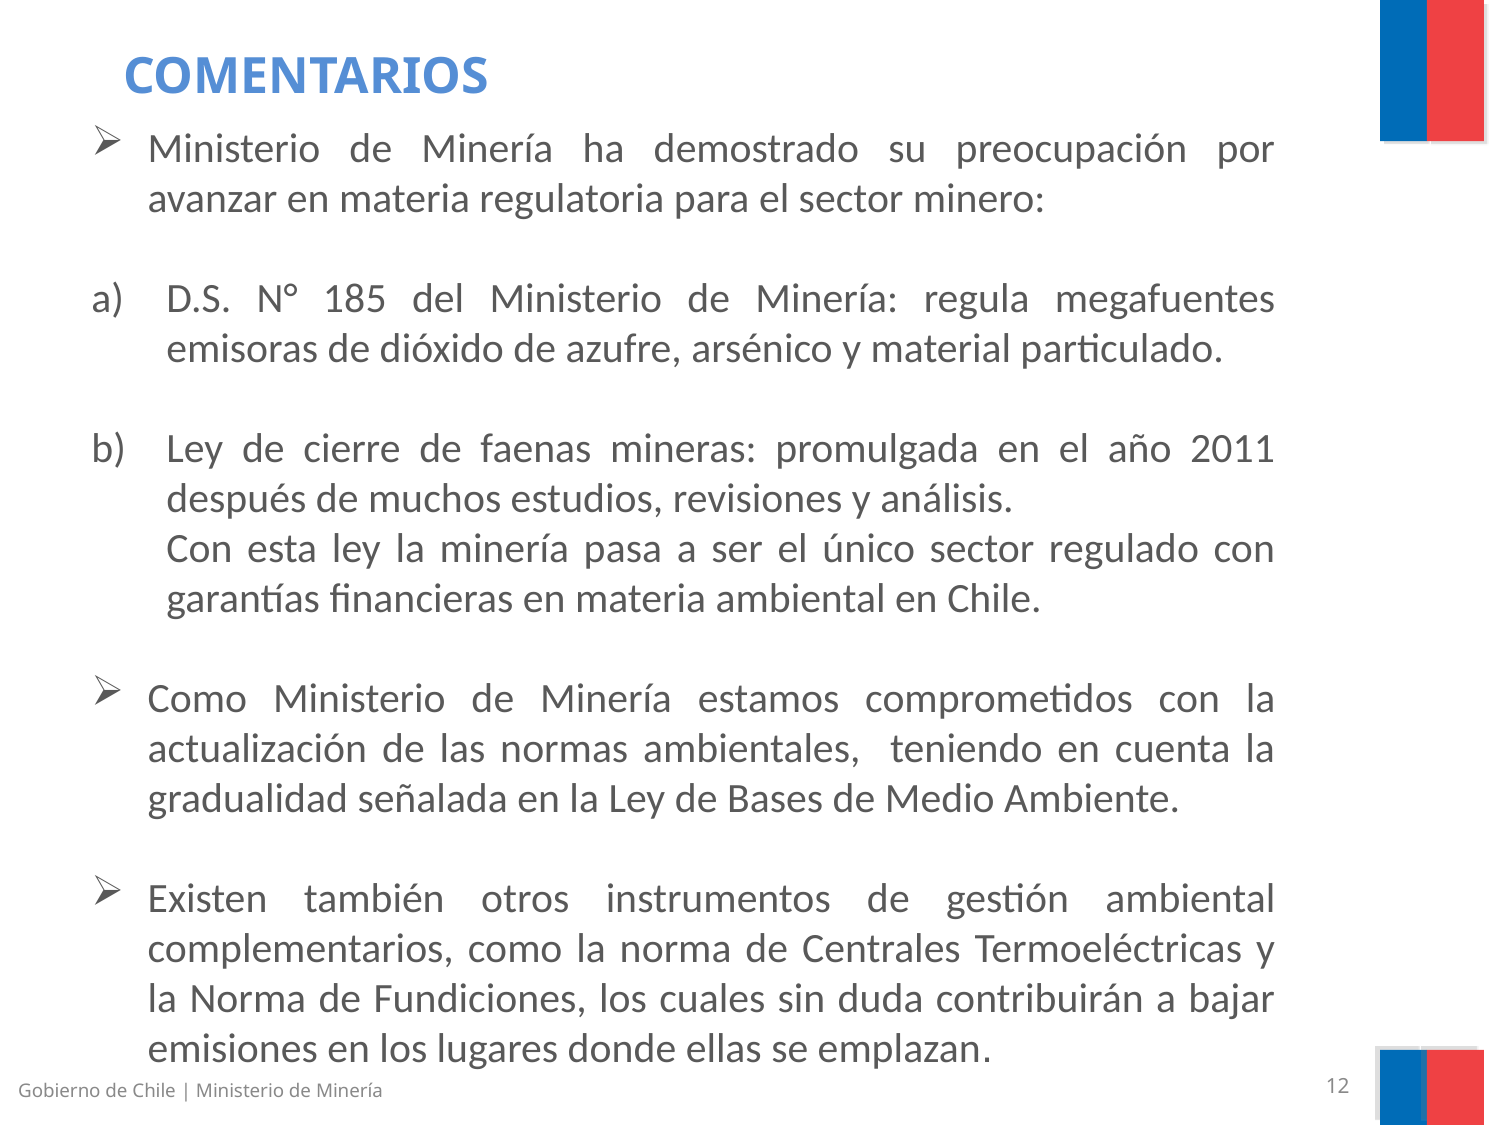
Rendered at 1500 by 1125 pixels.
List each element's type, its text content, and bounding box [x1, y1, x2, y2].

text_box COMENTARIOS [108, 35, 1338, 111]
text_box Ministerio de Minería ha demostrado su preocupación por avanzar en materia regulatoria para el sector minero: D.S. N° 185 del Ministerio de Minería: regula megafuentes emisoras de dióxido de azufre, arsénico y material particulado. Ley de cierre de faenas mineras: promulgada en el año 2011 después de muchos estudios, revisiones y análisis. Con esta ley la minería pasa a ser el único sector regulado con garantías financieras en materia ambiental en Chile. Como Ministerio de Minería estamos comprometidos con la actualización de las normas ambientales, teniendo en cuenta la gradualidad señalada en la Ley de Bases de Medio Ambiente. Existen también otros instrumentos de gestión ambiental complementarios, como la norma de Centrales Termoeléctricas y la Norma de Fundiciones, los cuales sin duda contribuirán a bajar emisiones en los lugares donde ellas se emplazan. [76, 112, 1291, 1079]
footer Gobierno de Chile | Ministerio de Minería [3, 1070, 479, 1112]
slide_number 12 [1014, 1070, 1365, 1103]
